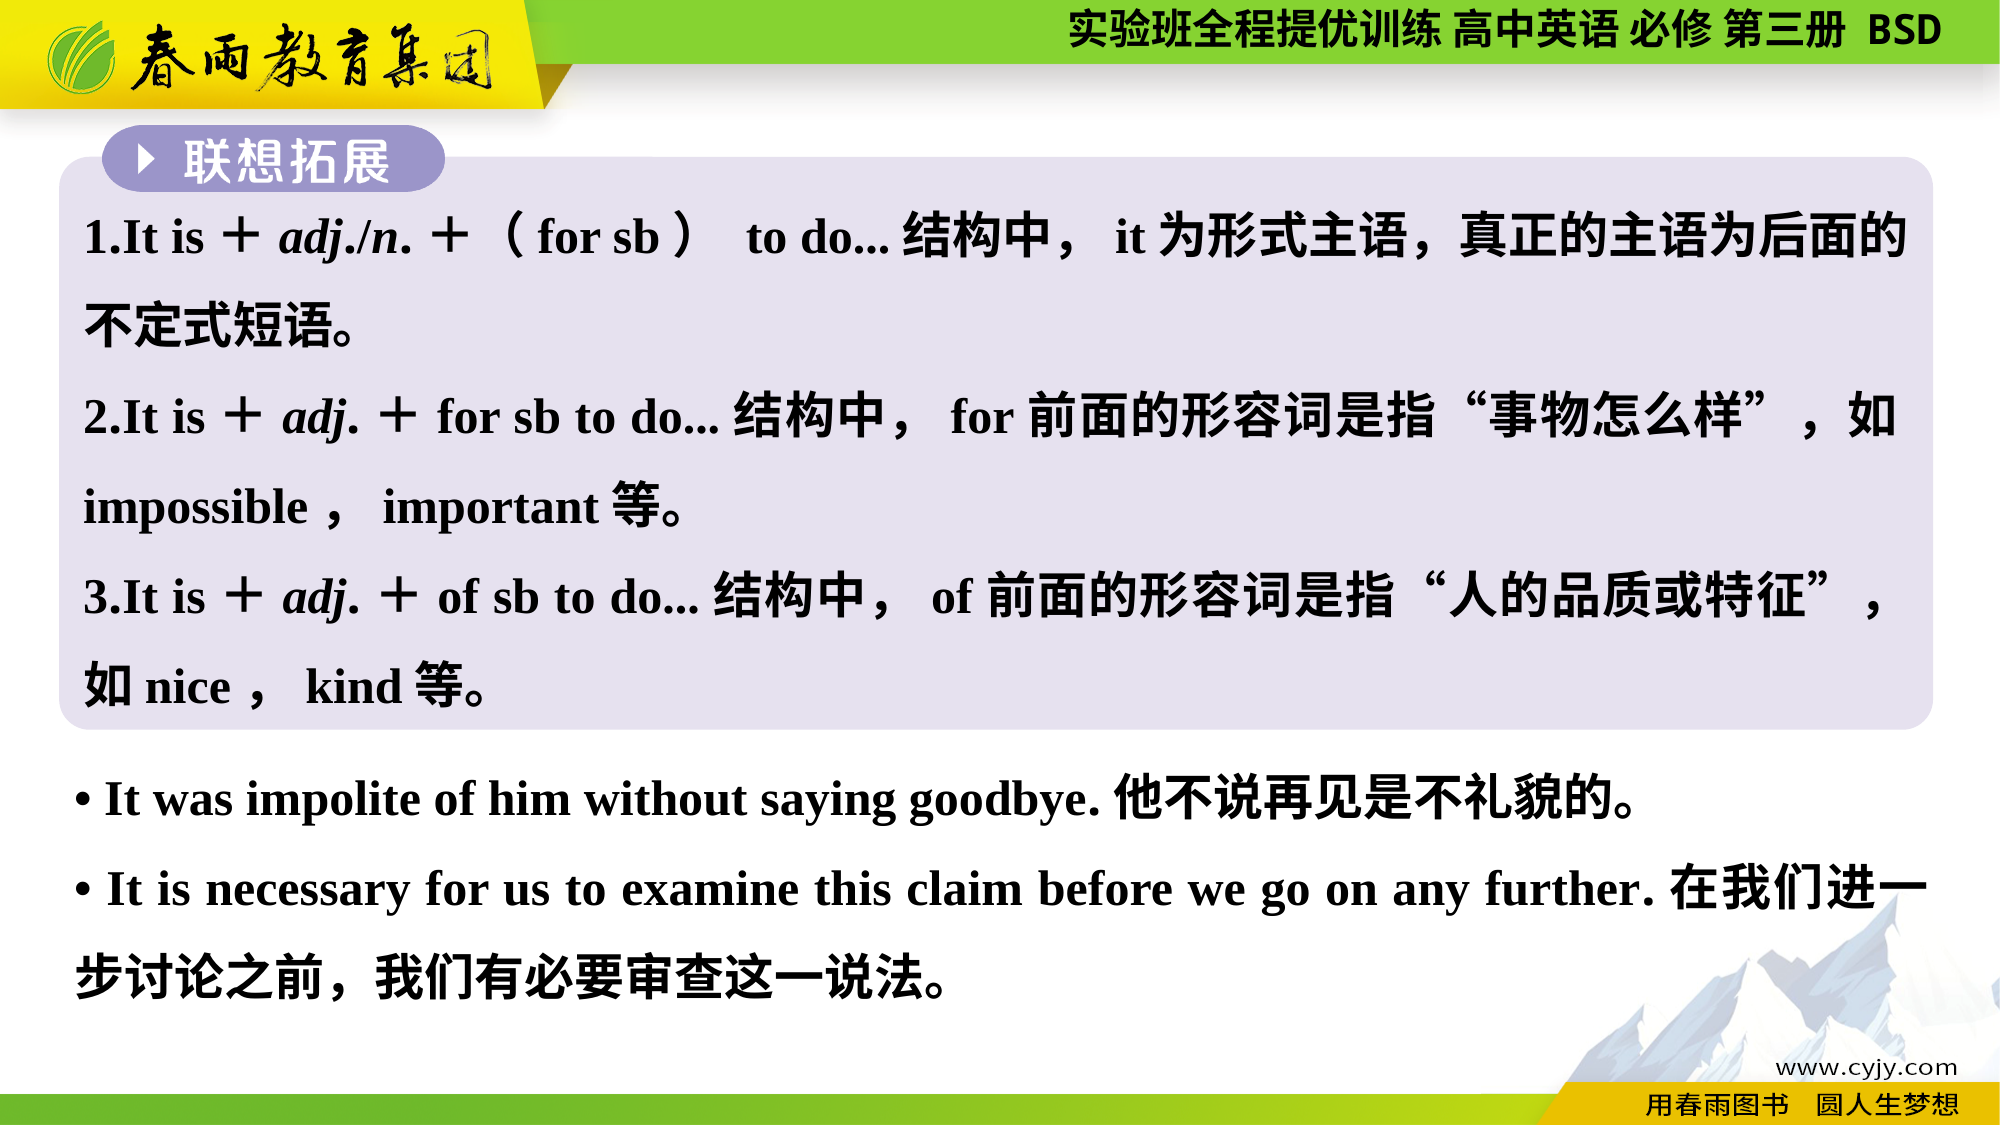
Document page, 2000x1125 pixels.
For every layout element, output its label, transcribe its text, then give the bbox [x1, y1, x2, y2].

list • It was impolite of him without saying goodbye.他不说再见是不礼貌的。 • It is necessary for us to examine this claim before we go on any further.在我们进一步讨论之前，我们有必要审查这一说法。 [59, 727, 1944, 1005]
text_box 1.It is＋adj./n.＋（for sb） to do...结构中，it为形式主语，真正的主语为后面的不定式短语。 2.It is＋adj.＋for sb to do...结构中，for前面的形容词是指“事物怎么样”，如impossible，important等。 3.It is＋adj.＋of sb to do...结构中，of前面的形容词是指“人的品质或特征”，如nice，kind等。 [59, 156, 1934, 727]
picture [0, 0, 2000, 1125]
